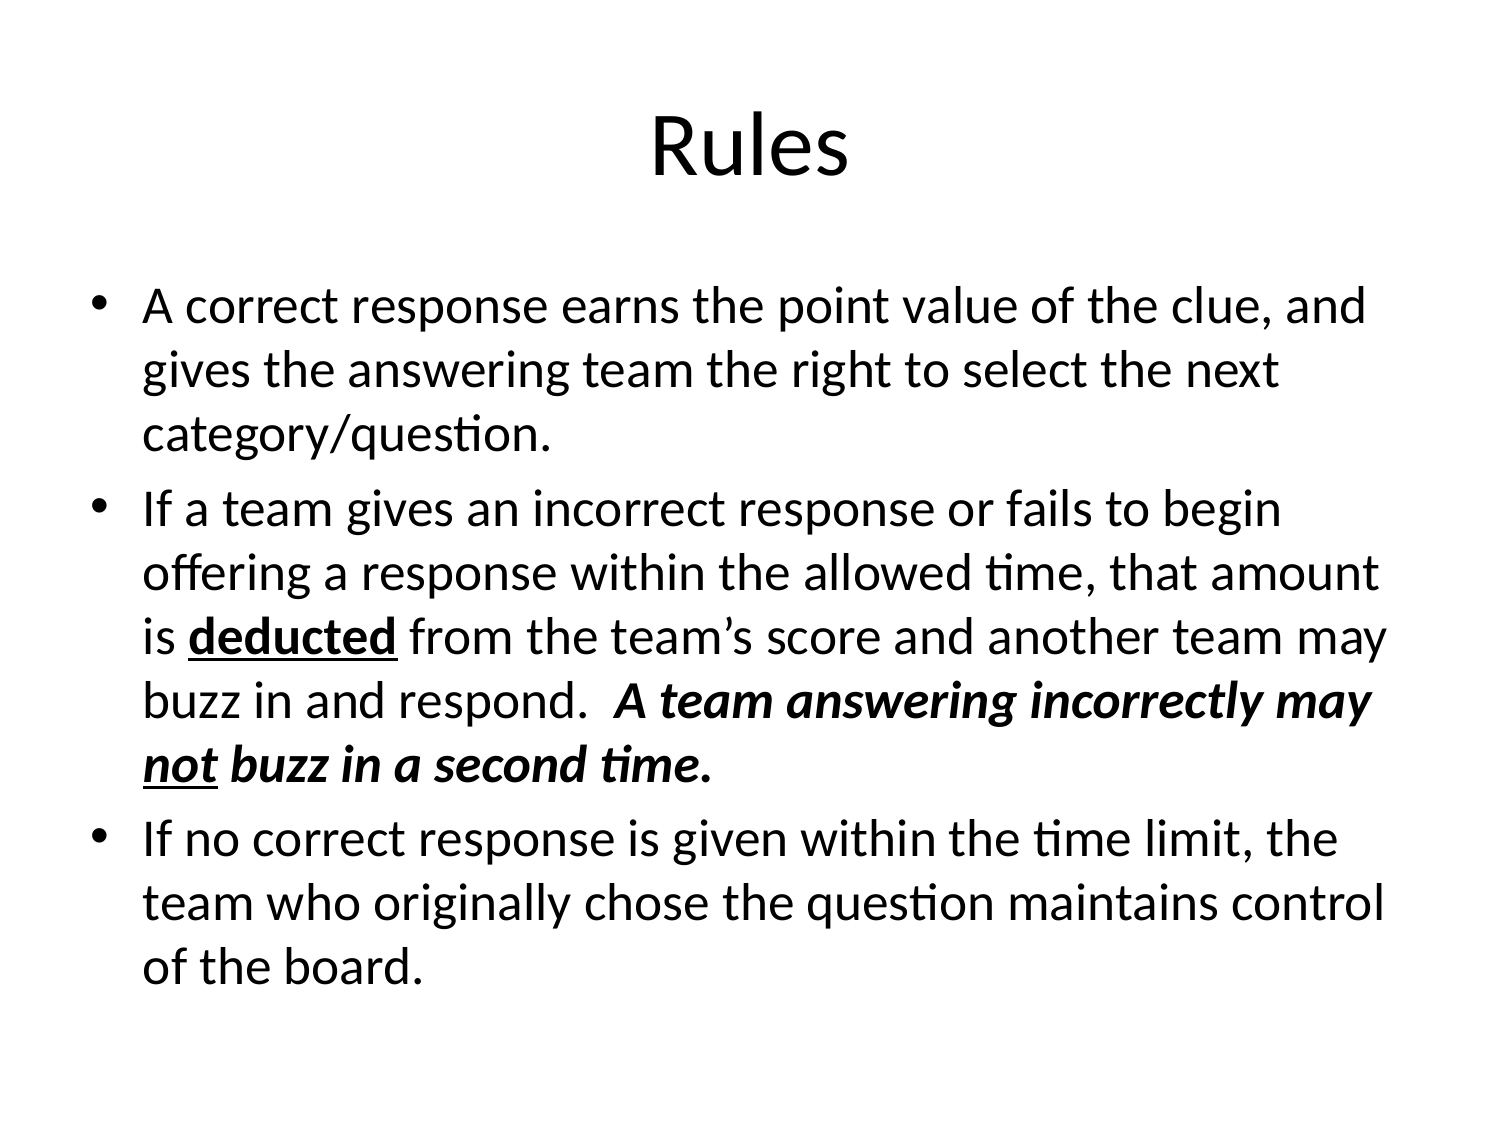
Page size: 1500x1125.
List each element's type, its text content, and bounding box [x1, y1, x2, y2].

title Rules [75, 45, 1425, 233]
list A correct response earns the point value of the clue, and gives the answering team the right to select the next category/question. If a team gives an incorrect response or fails to begin offering a response within the allowed time, that amount is deducted from the team’s score and another team may buzz in and respond. A team answering incorrectly may not buzz in a second time. If no correct response is given within the time limit, the team who originally chose the question maintains control of the board. [75, 262, 1425, 1005]
